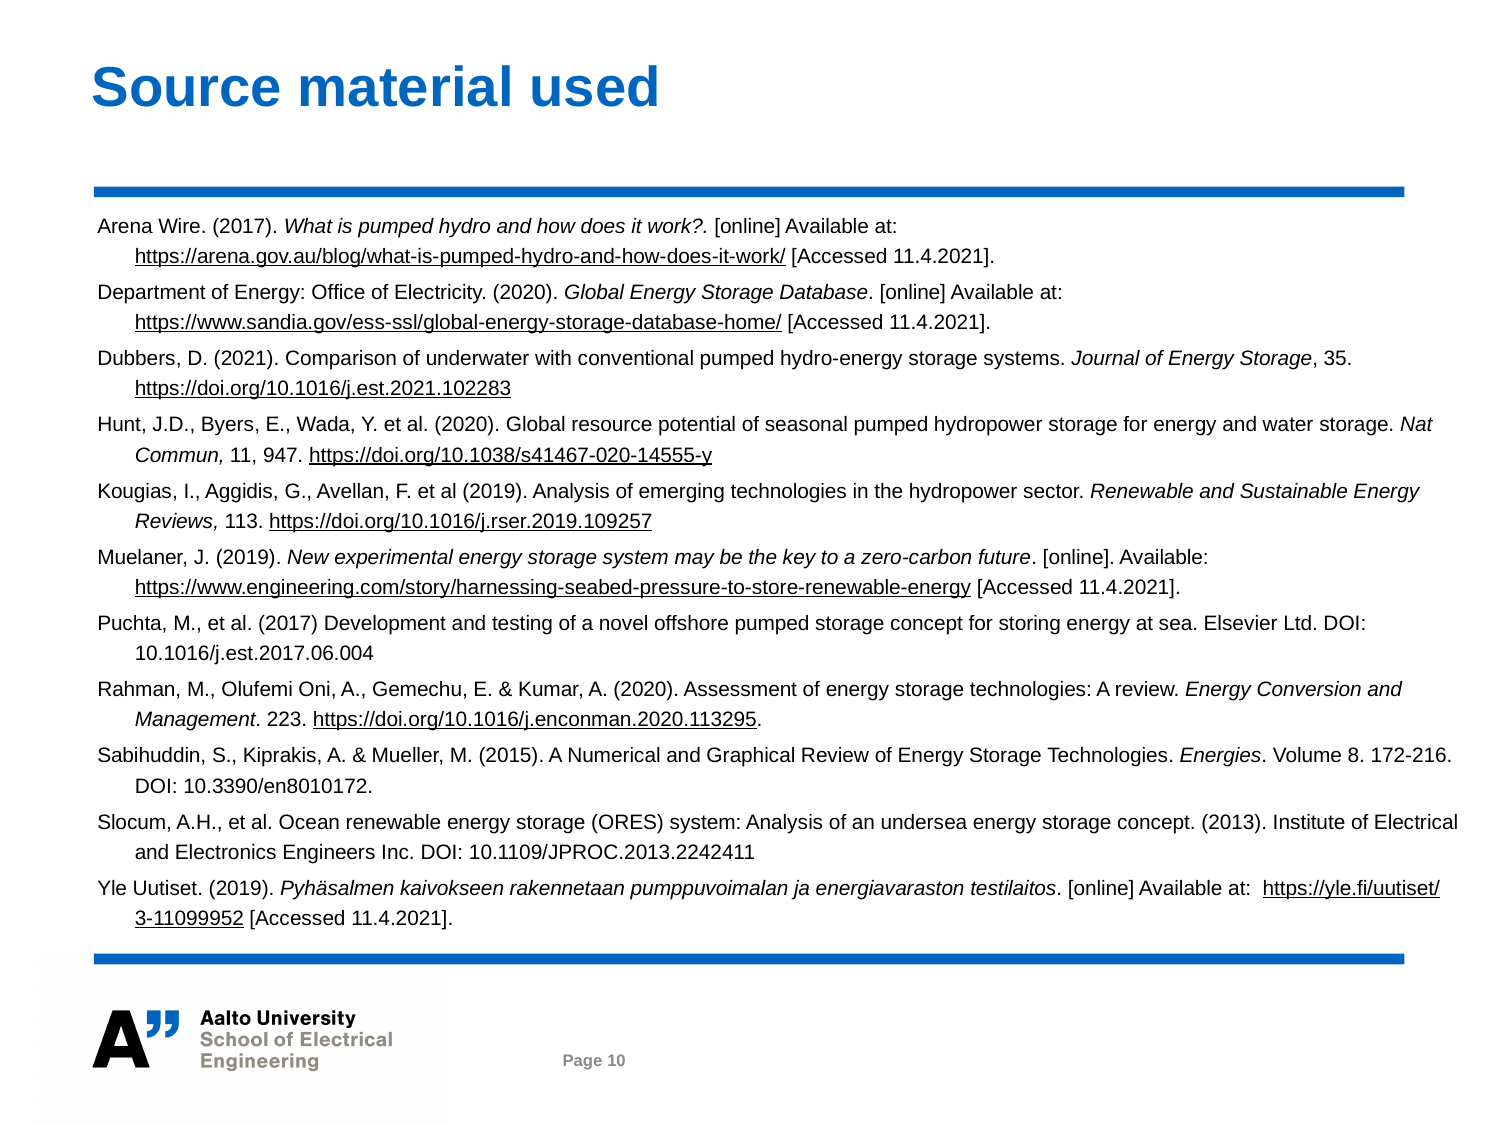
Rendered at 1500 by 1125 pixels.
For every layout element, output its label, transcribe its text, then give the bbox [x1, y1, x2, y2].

title Source material used [91, 50, 1367, 199]
picture [35, 953, 449, 1125]
slide_number Page 10 [562, 1050, 816, 1071]
list Arena Wire. (2017). What is pumped hydro and how does it work?. [online] Available at: https://arena.gov.au/blog/what-is-pumped-hydro-and-how-does-it-work/ [Accessed 11.4.2021]. Department of Energy: Office of Electricity. (2020). Global Energy Storage Database. [online] Available at: https://www.sandia.gov/ess-ssl/global-energy-storage-database-home/ [Accessed 11.4.2021]. Dubbers, D. (2021). Comparison of underwater with conventional pumped hydro-energy storage systems. Journal of Energy Storage, 35. https://doi.org/10.1016/j.est.2021.102283 Hunt, J.D., Byers, E., Wada, Y. et al. (2020). Global resource potential of seasonal pumped hydropower storage for energy and water storage. Nat Commun, 11, 947. https://doi.org/10.1038/s41467-020-14555-y Kougias, I., Aggidis, G., Avellan, F. et al (2019). Analysis of emerging technologies in the hydropower sector. Renewable and Sustainable Energy Reviews, 113. https://doi.org/10.1016/j.rser.2019.109257 Muelaner, J. (2019). New experimental energy storage system may be the key to a zero-carbon future. [online]. Available: https://www.engineering.com/story/harnessing-seabed-pressure-to-store-renewable-energy [Accessed 11.4.2021]. Puchta, M., et al. (2017) Development and testing of a novel offshore pumped storage concept for storing energy at sea. Elsevier Ltd. DOI: 10.1016/j.est.2017.06.004 Rahman, M., Olufemi Oni, A., Gemechu, E. & Kumar, A. (2020). Assessment of energy storage technologies: A review. Energy Conversion and Management. 223. https://doi.org/10.1016/j.enconman.2020.113295. Sabihuddin, S., Kiprakis, A. & Mueller, M. (2015). A Numerical and Graphical Review of Energy Storage Technologies. Energies. Volume 8. 172-216. DOI: 10.3390/en8010172. Slocum, A.H., et al. Ocean renewable energy storage (ORES) system: Analysis of an undersea energy storage concept. (2013). Institute of Electrical and Electronics Engineers Inc. DOI: 10.1109/JPROC.2013.2242411 Yle Uutiset. (2019). Pyhäsalmen kaivokseen rakennetaan pumppuvoimalan ja energiavaraston testilaitos. [online] Available at: https://yle.fi/uutiset/3-11099952 [Accessed 11.4.2021]. [59, 207, 1474, 950]
